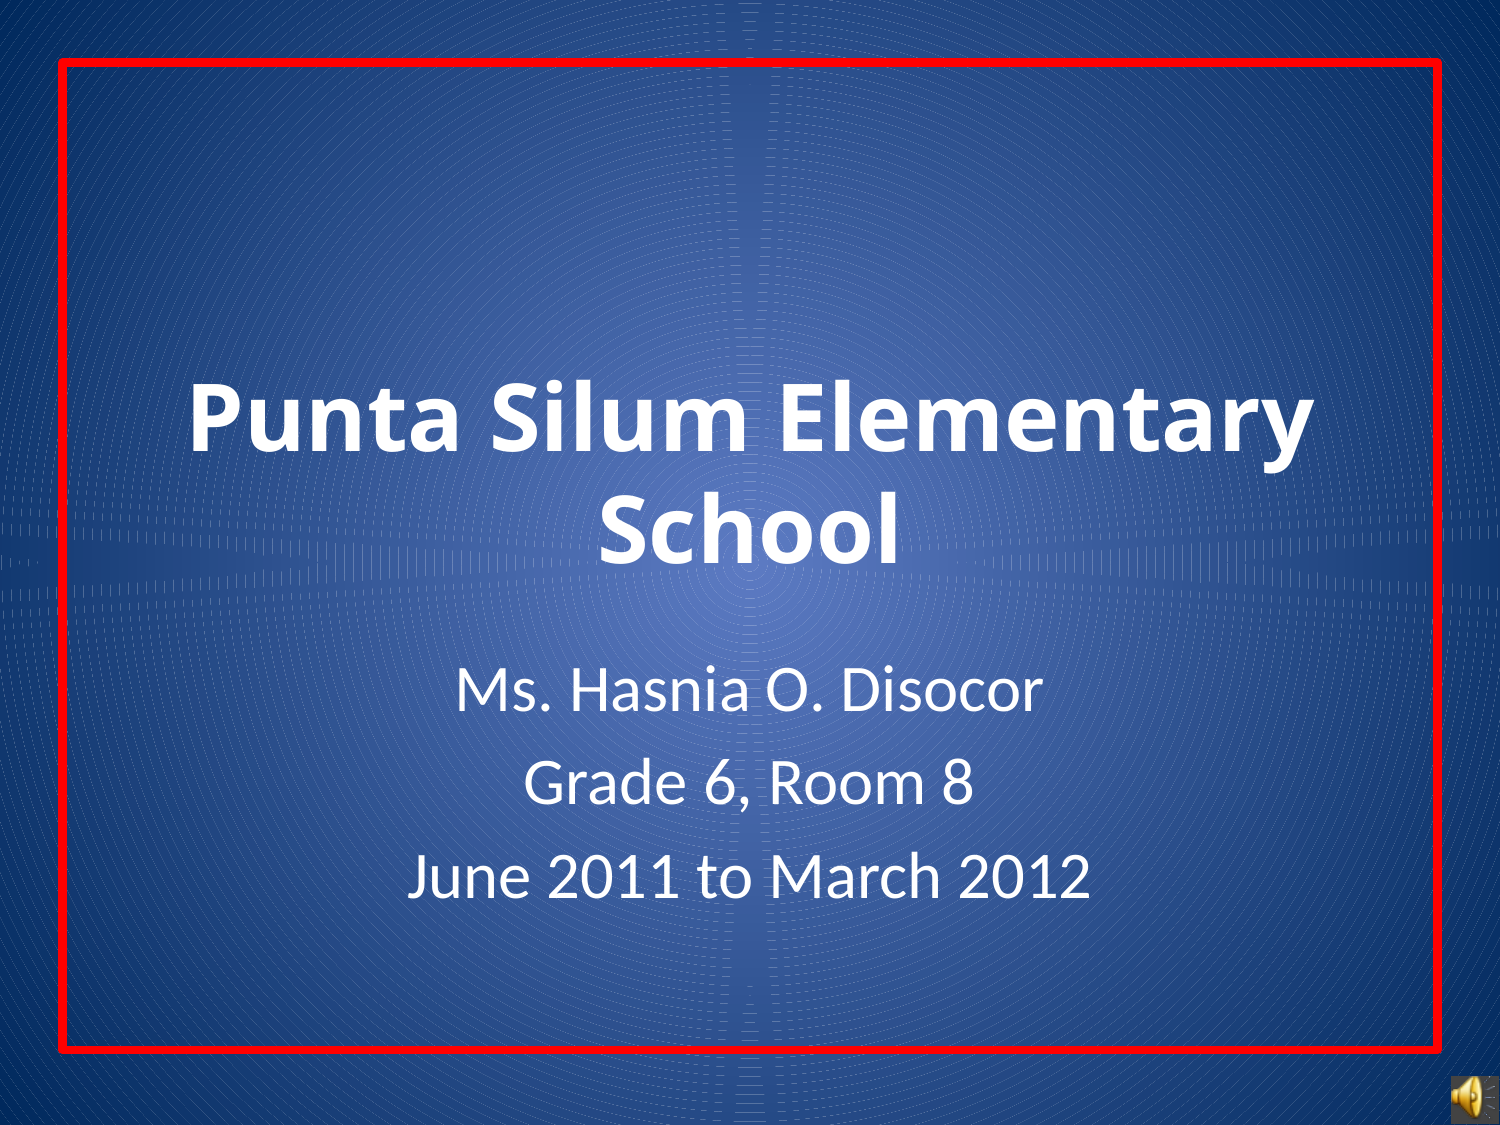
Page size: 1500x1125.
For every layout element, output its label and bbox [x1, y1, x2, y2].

text_box [60, 60, 1439, 1052]
picture [1449, 1074, 1500, 1125]
